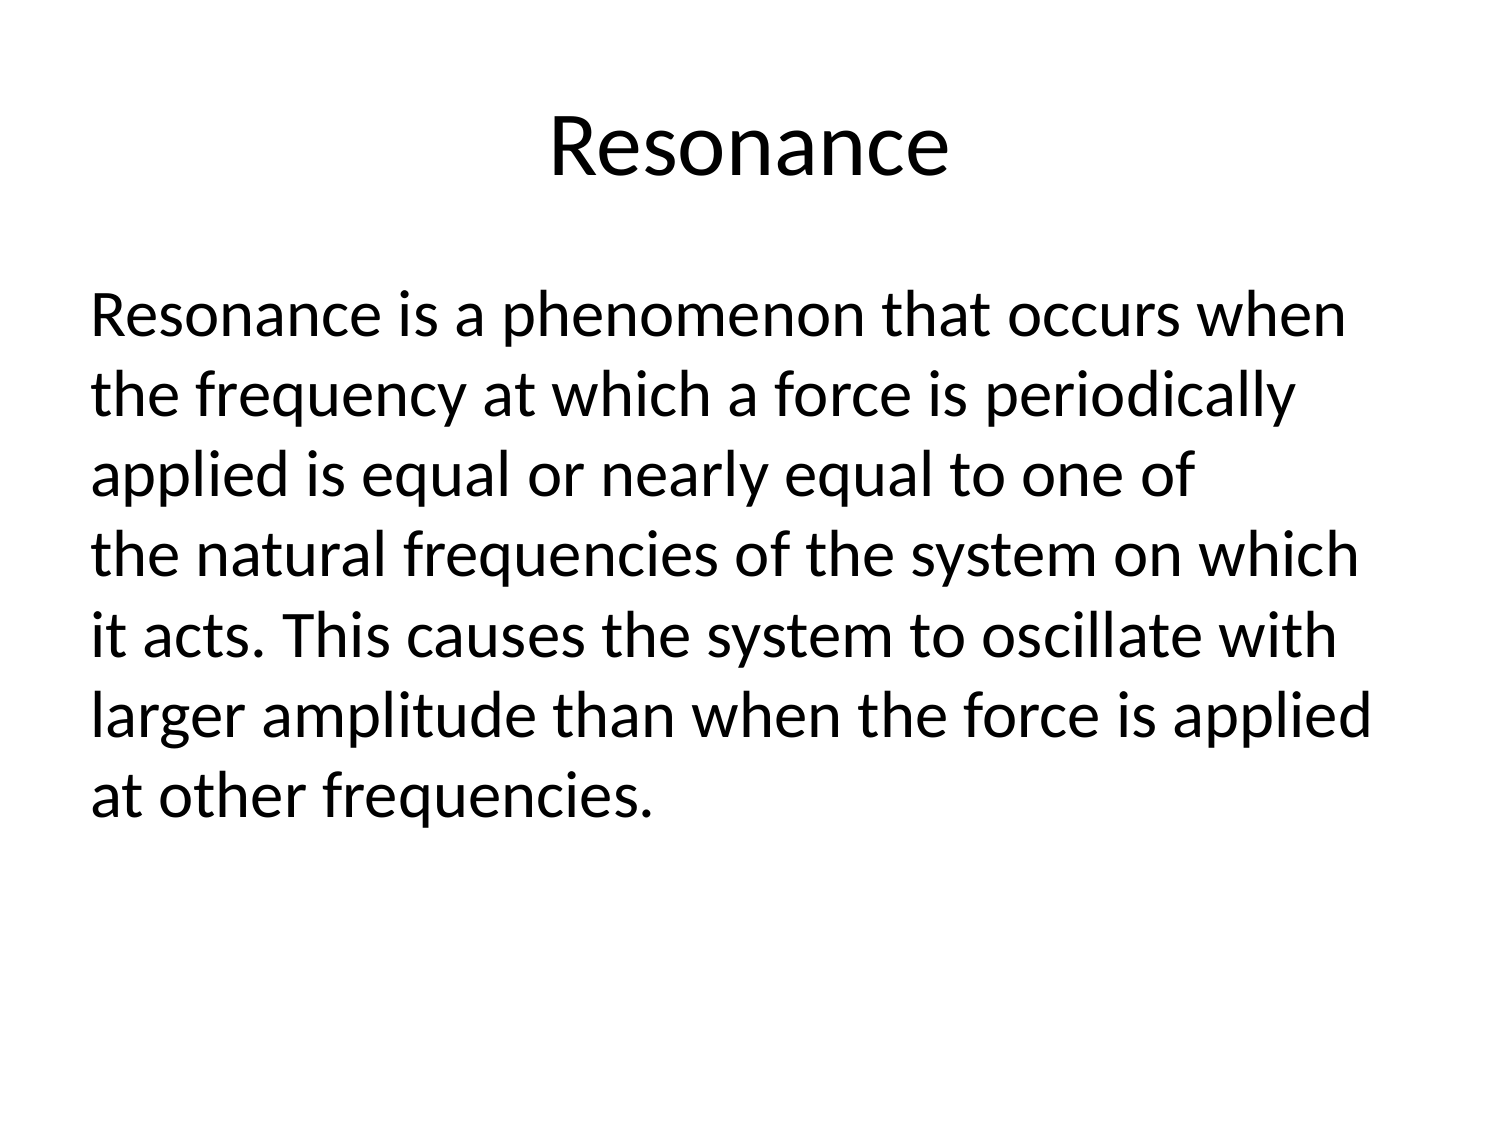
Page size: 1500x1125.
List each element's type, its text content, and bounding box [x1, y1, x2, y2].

list Resonance is a phenomenon that occurs when the frequency at which a force is periodically applied is equal or nearly equal to one of the natural frequencies of the system on which it acts. This causes the system to oscillate with larger amplitude than when the force is applied at other frequencies. [75, 262, 1425, 1005]
title Resonance [75, 45, 1425, 233]
